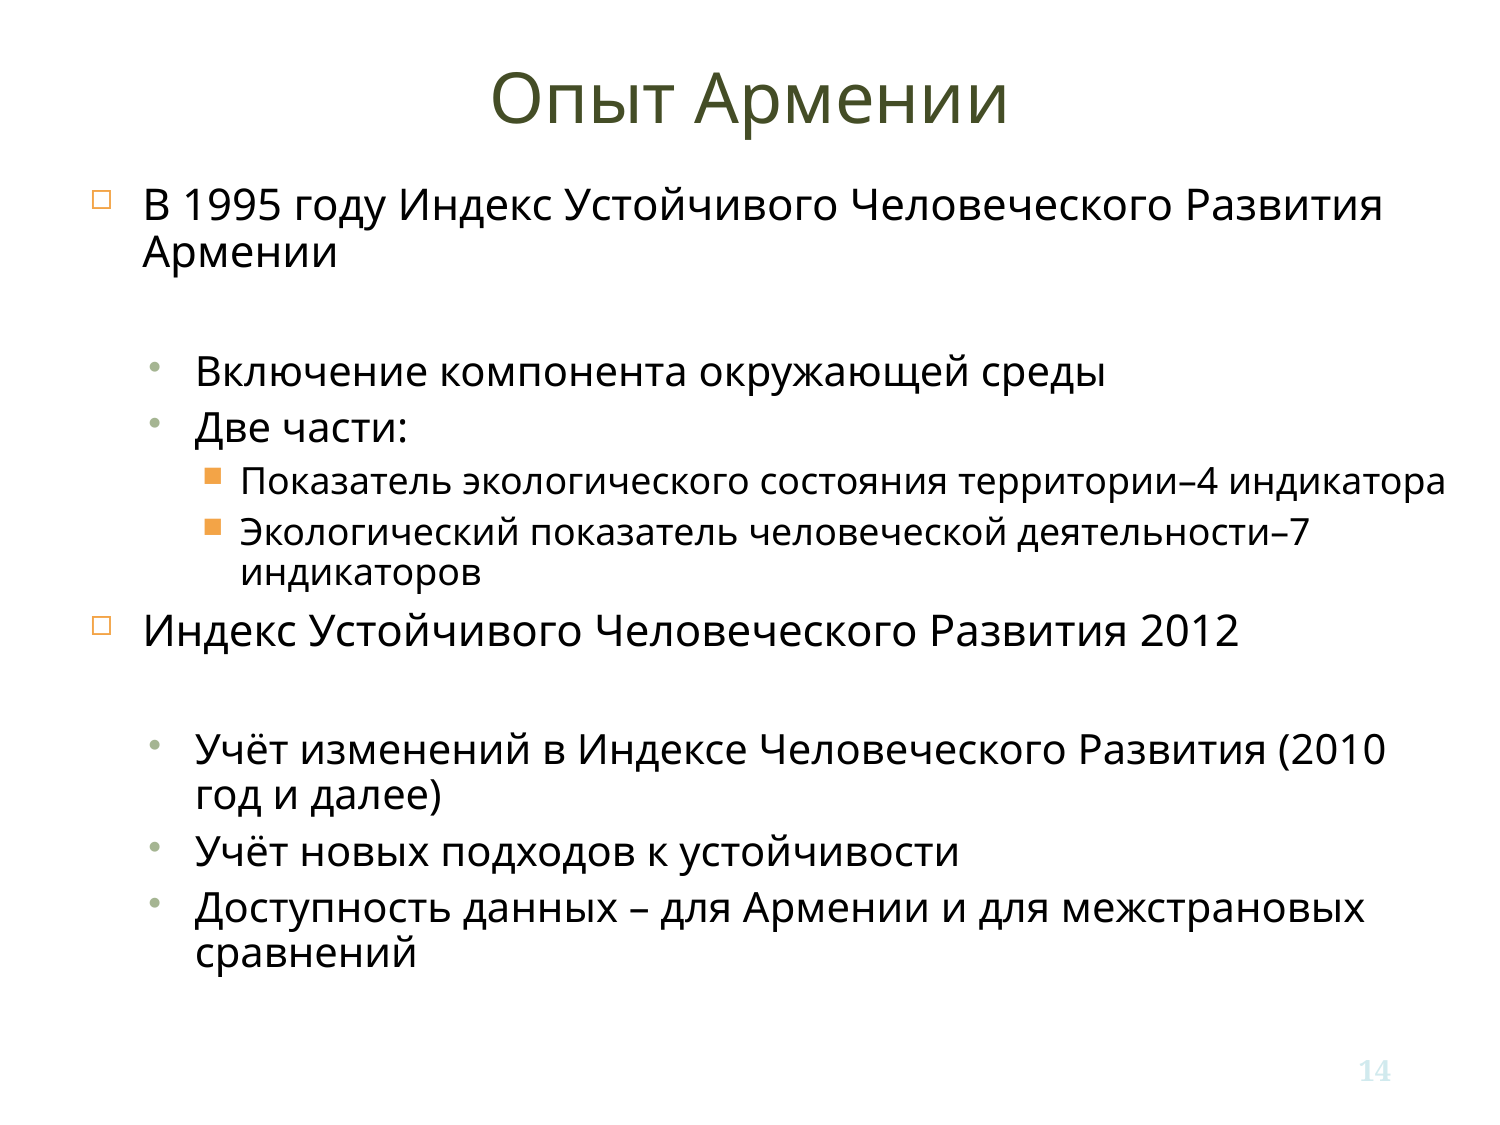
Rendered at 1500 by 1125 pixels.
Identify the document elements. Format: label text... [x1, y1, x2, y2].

slide_number 14 [1325, 1042, 1425, 1103]
title Опыт Армении [75, 45, 1425, 138]
list В 1995 году Индекс Устойчивого Человеческого Развития Армении Включение компонента окружающей среды Две части: Показатель экологического состояния территории–4 индикатора Экологический показатель человеческой деятельности–7 индикаторов Индекс Устойчивого Человеческого Развития 2012 Учёт изменений в Индексе Человеческого Развития (2010 год и далее) Учёт новых подходов к устойчивости Доступность данных – для Армении и для межстрановых сравнений [75, 174, 1475, 1025]
